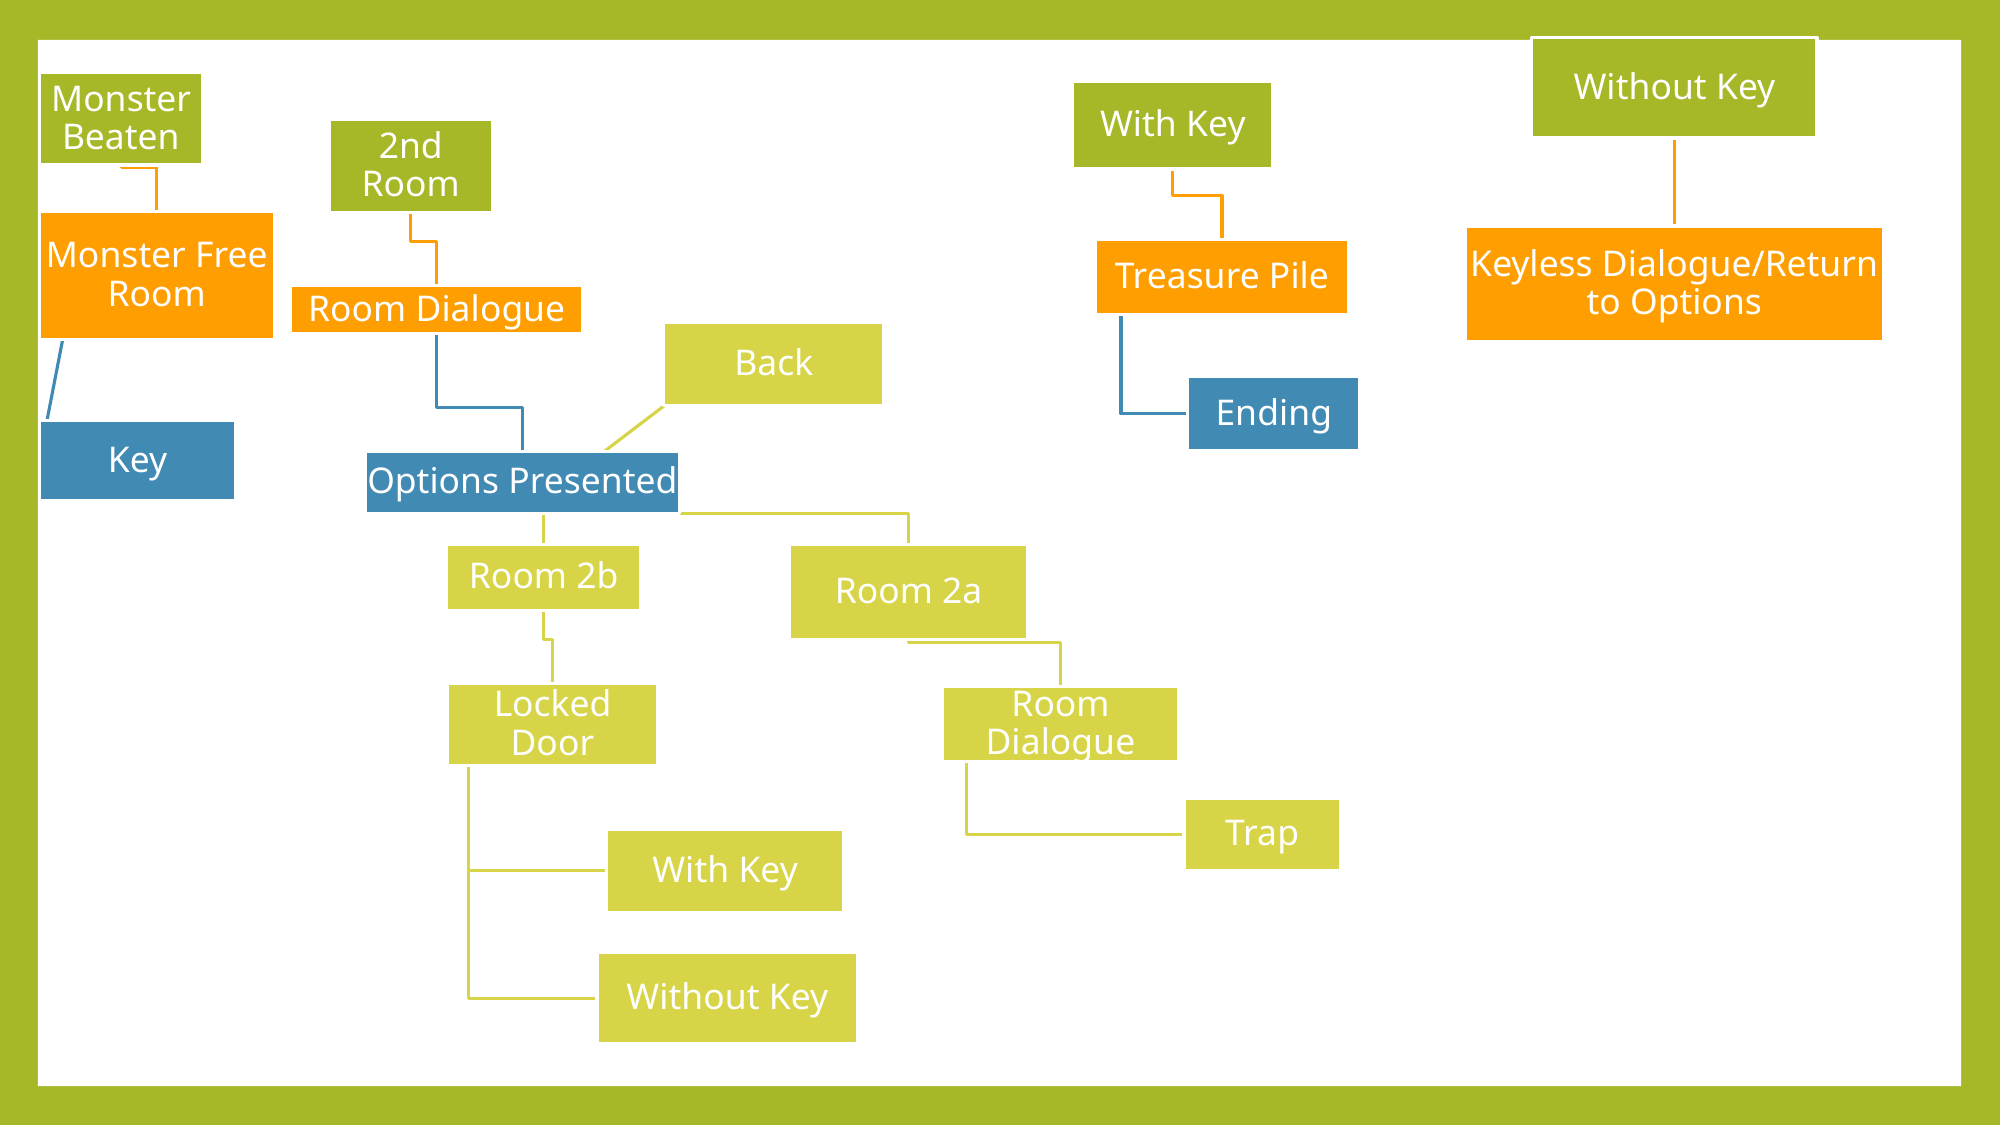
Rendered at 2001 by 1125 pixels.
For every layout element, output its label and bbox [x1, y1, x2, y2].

list [38, 37, 1964, 1092]
